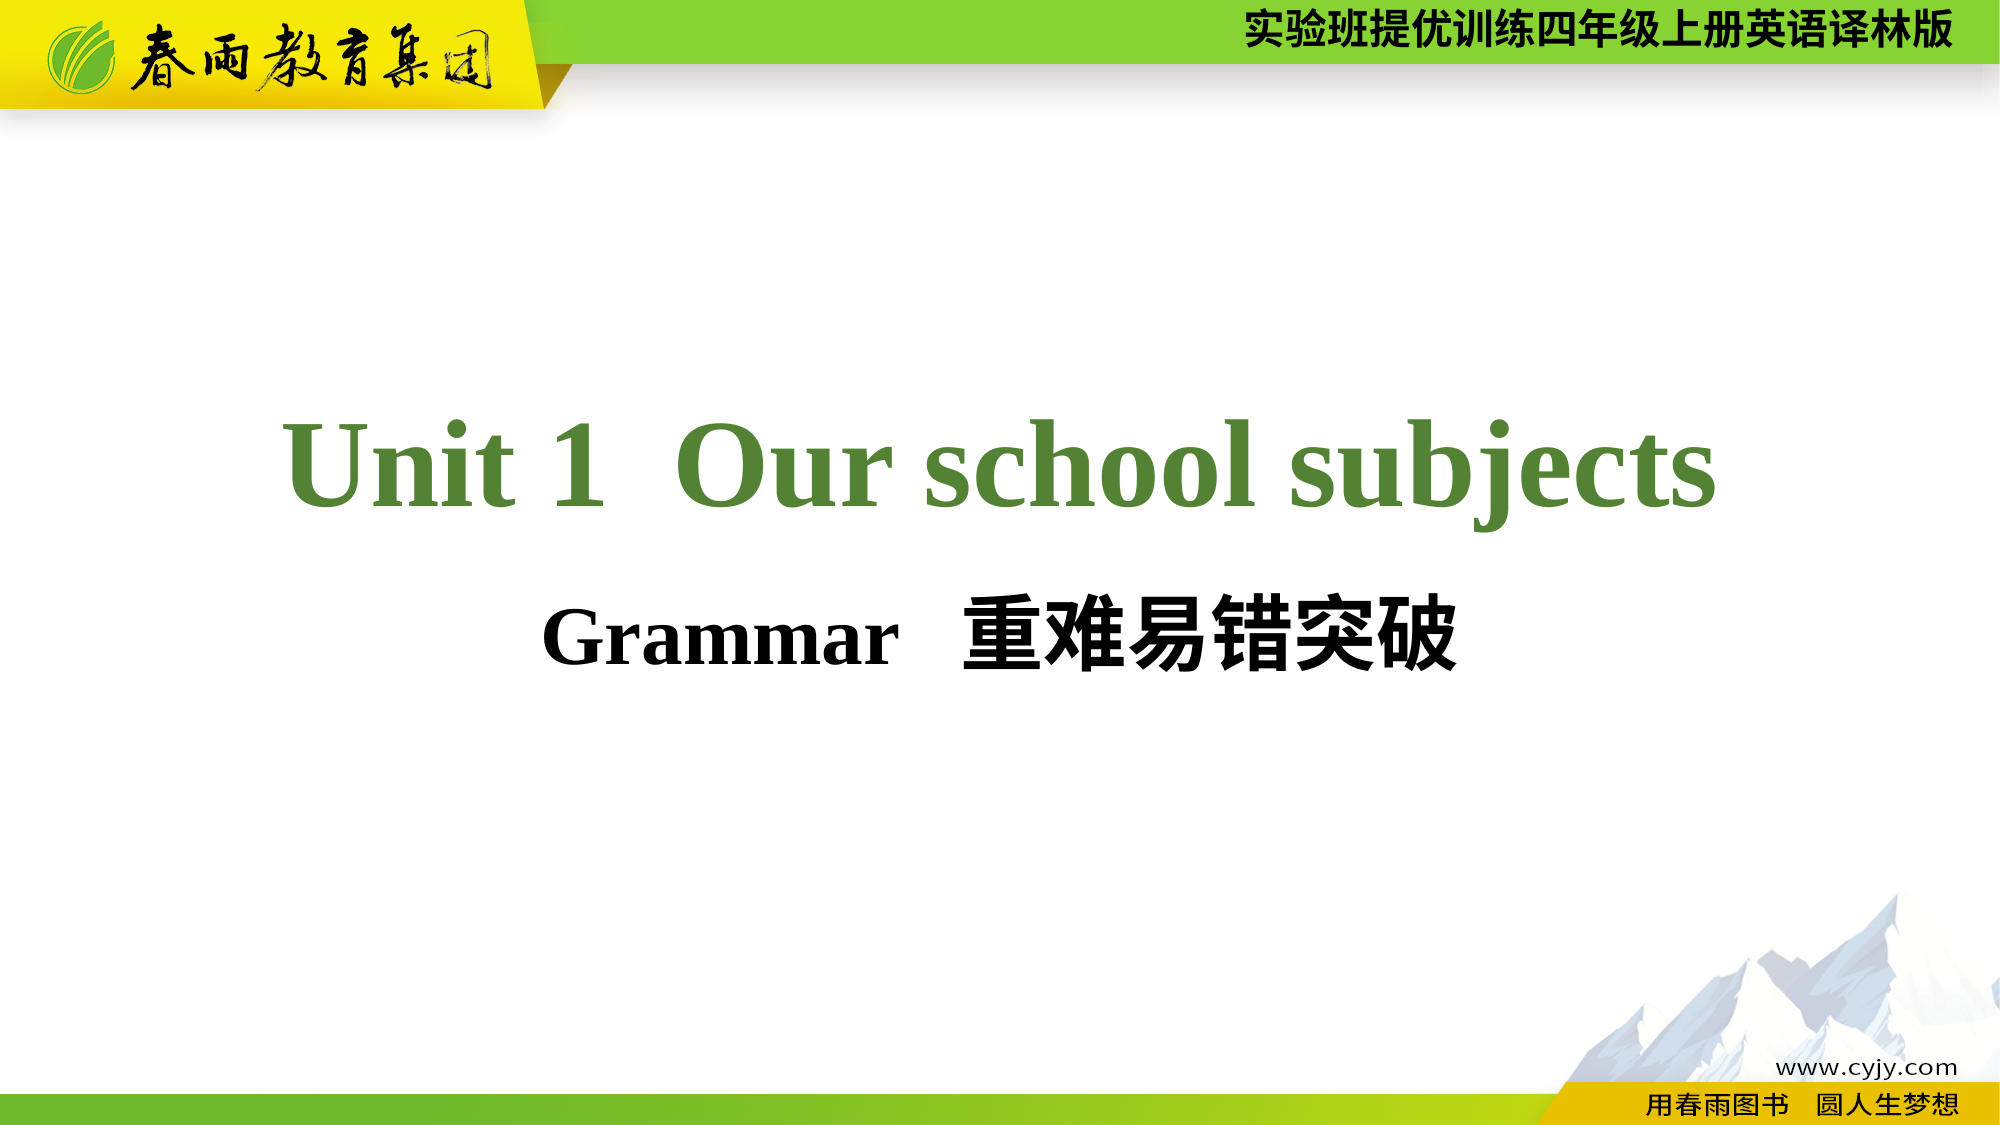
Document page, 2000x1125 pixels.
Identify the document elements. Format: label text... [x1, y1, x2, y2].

picture [0, 0, 2000, 298]
picture [0, 689, 2000, 1125]
text_box Unit 1 Our school subjects Grammar 重难易错突破 [0, 298, 2000, 689]
